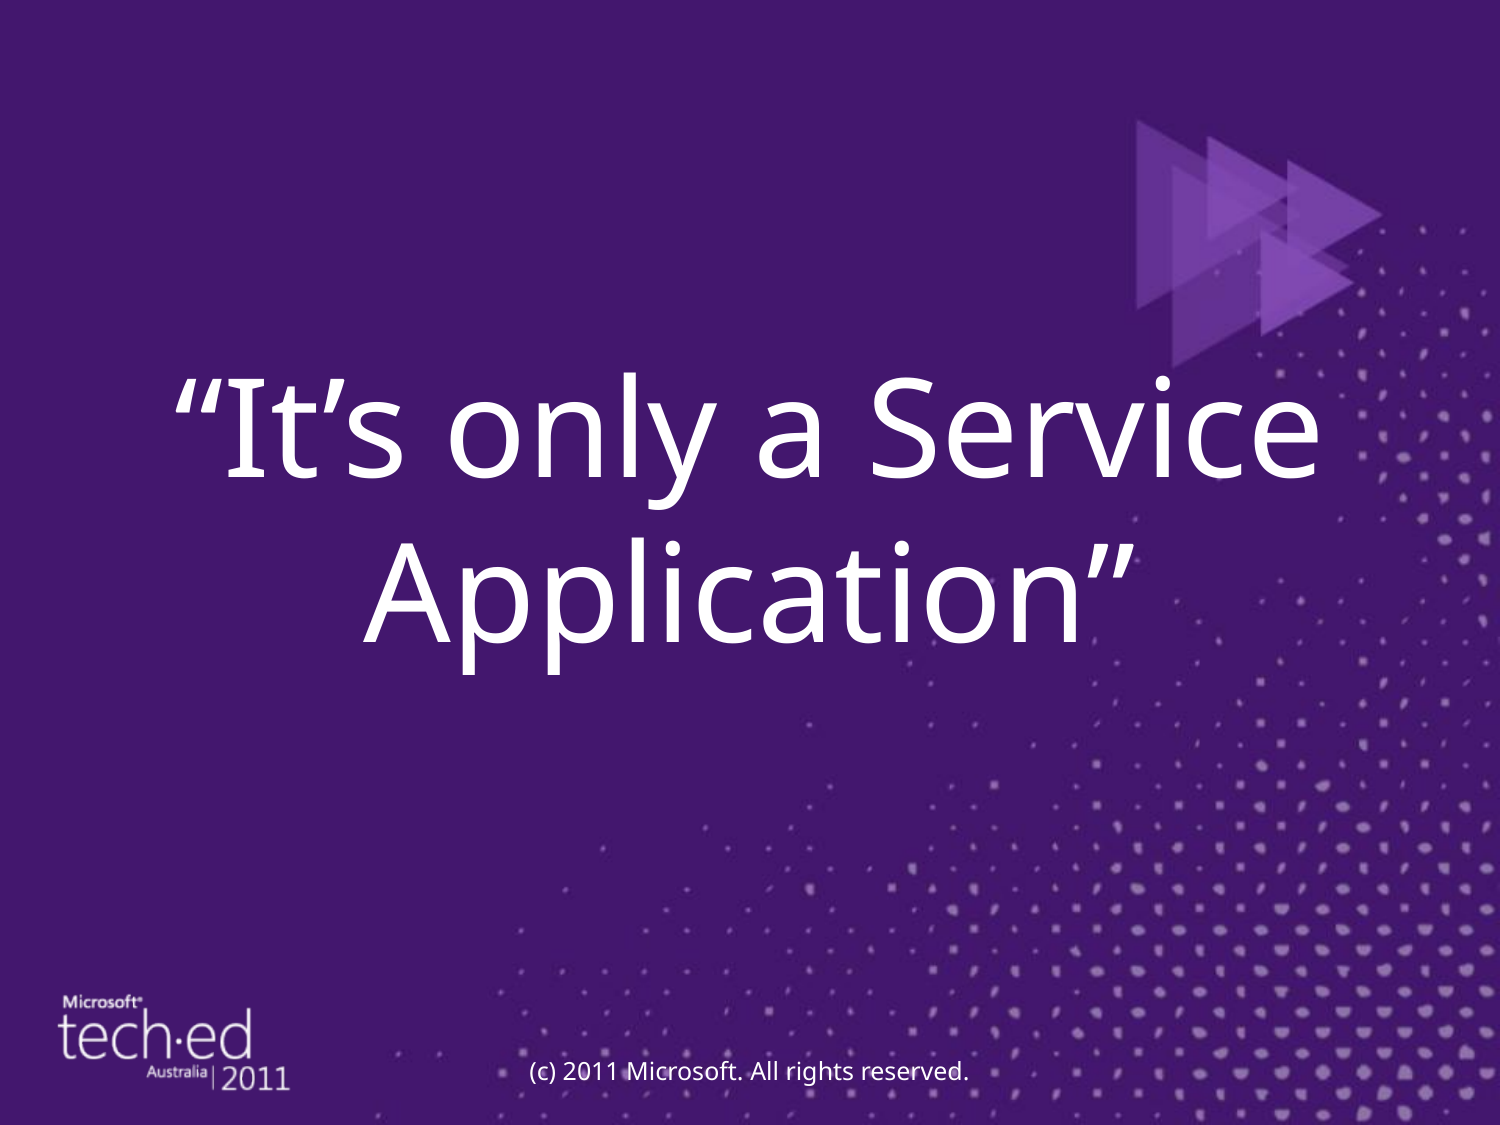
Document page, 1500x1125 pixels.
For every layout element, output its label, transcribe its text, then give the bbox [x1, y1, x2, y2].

footer (c) 2011 Microsoft. All rights reserved. [512, 1042, 988, 1103]
list “It’s only a Service Application” [75, 332, 1425, 858]
picture [0, 0, 1500, 1125]
